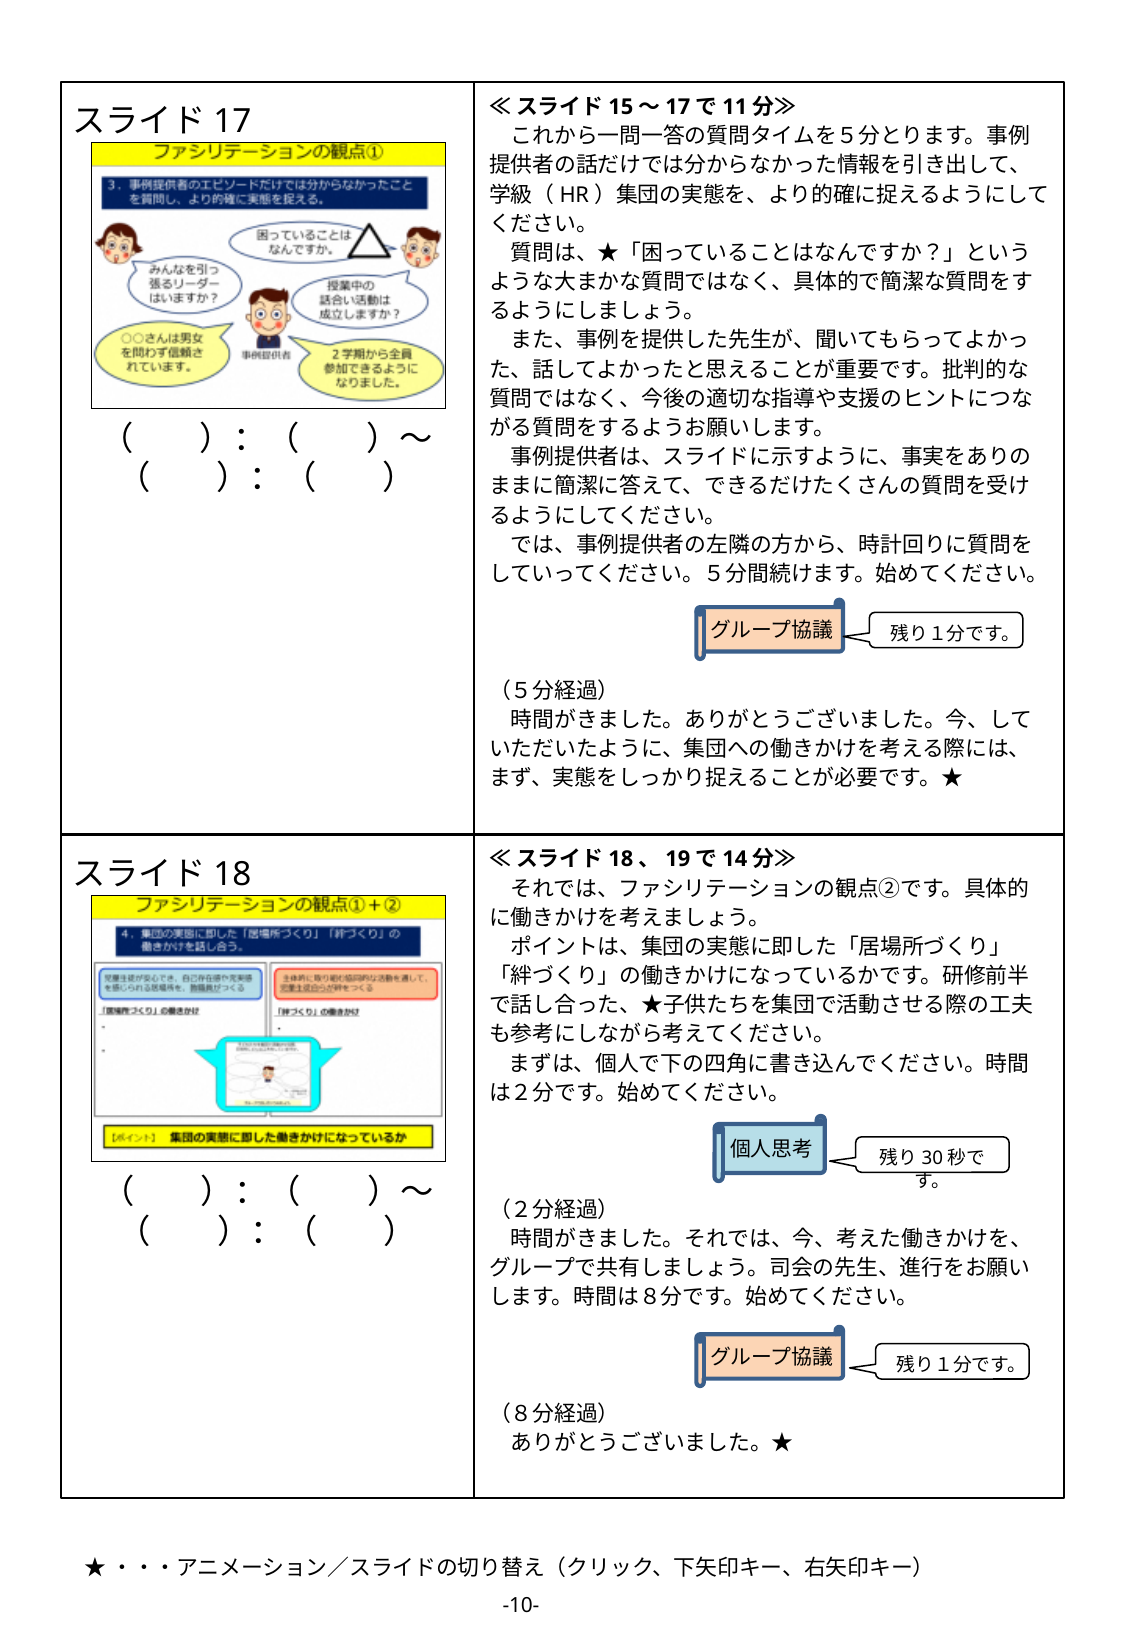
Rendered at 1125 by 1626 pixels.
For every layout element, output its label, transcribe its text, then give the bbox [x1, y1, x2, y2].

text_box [60, 81, 1065, 835]
picture [90, 141, 446, 409]
picture [90, 895, 446, 1162]
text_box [60, 840, 1065, 1499]
text_box -10- [487, 1584, 633, 1625]
text_box ★・・・アニメーション／スライドの切り替え（クリック、下矢印キー、右矢印キー） [69, 1546, 950, 1588]
